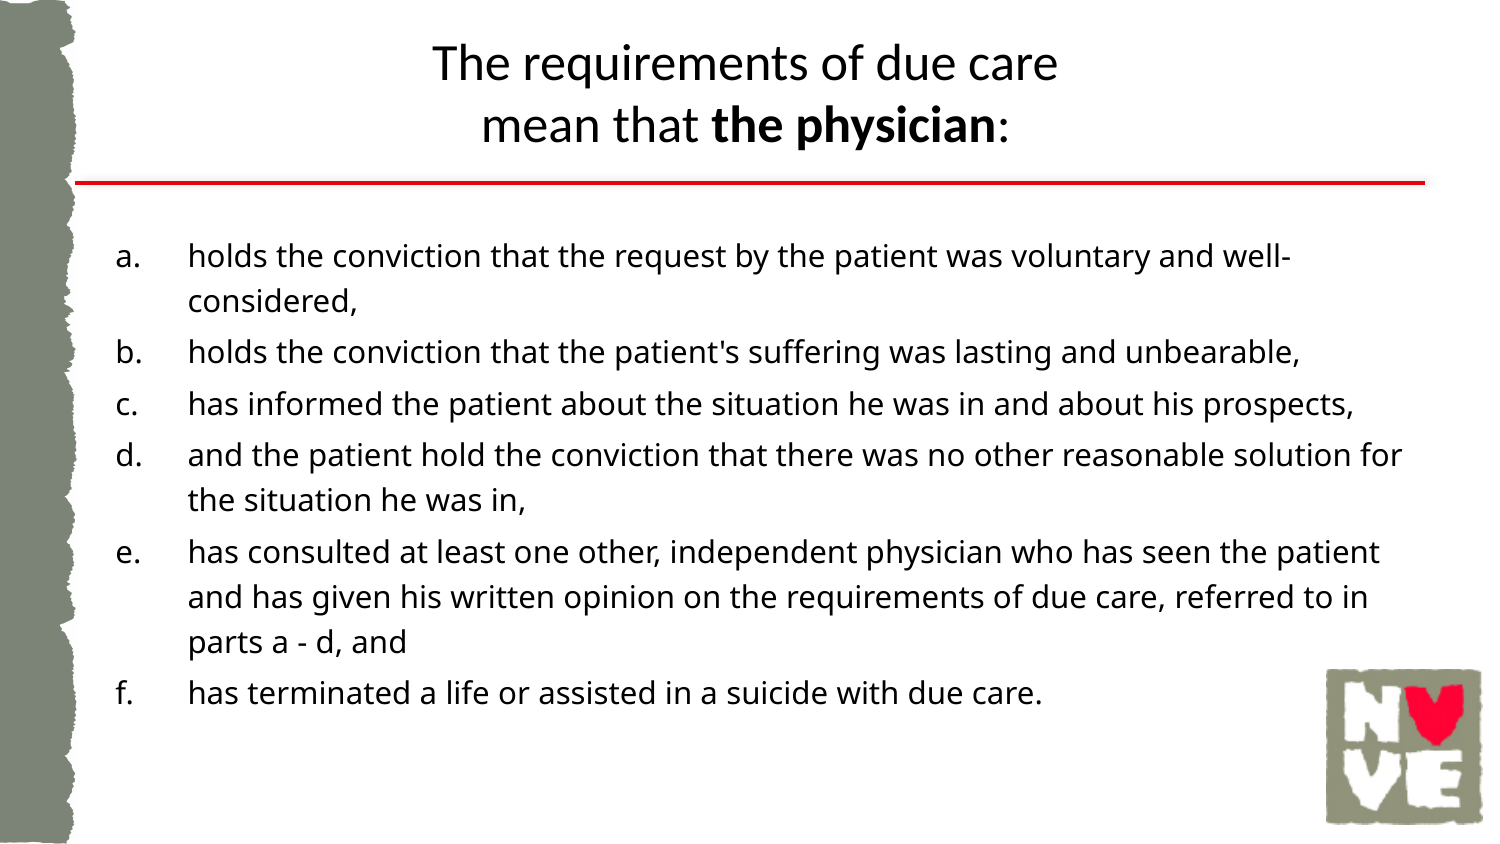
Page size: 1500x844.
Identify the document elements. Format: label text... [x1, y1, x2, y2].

picture [0, 0, 77, 844]
title The requirements of due care mean that the physician: [76, 20, 1427, 161]
picture [1326, 669, 1483, 825]
list holds the conviction that the request by the patient was voluntary and well-considered, holds the conviction that the patient's suffering was lasting and unbearable, has informed the patient about the situation he was in and about his prospects, and the patient hold the conviction that there was no other reasonable solution for the situation he was in, has consulted at least one other, independent physician who has seen the patient and has given his written opinion on the requirements of due care, referred to in parts a - d, and has terminated a life or assisted in a suicide with due care. [100, 221, 1451, 778]
